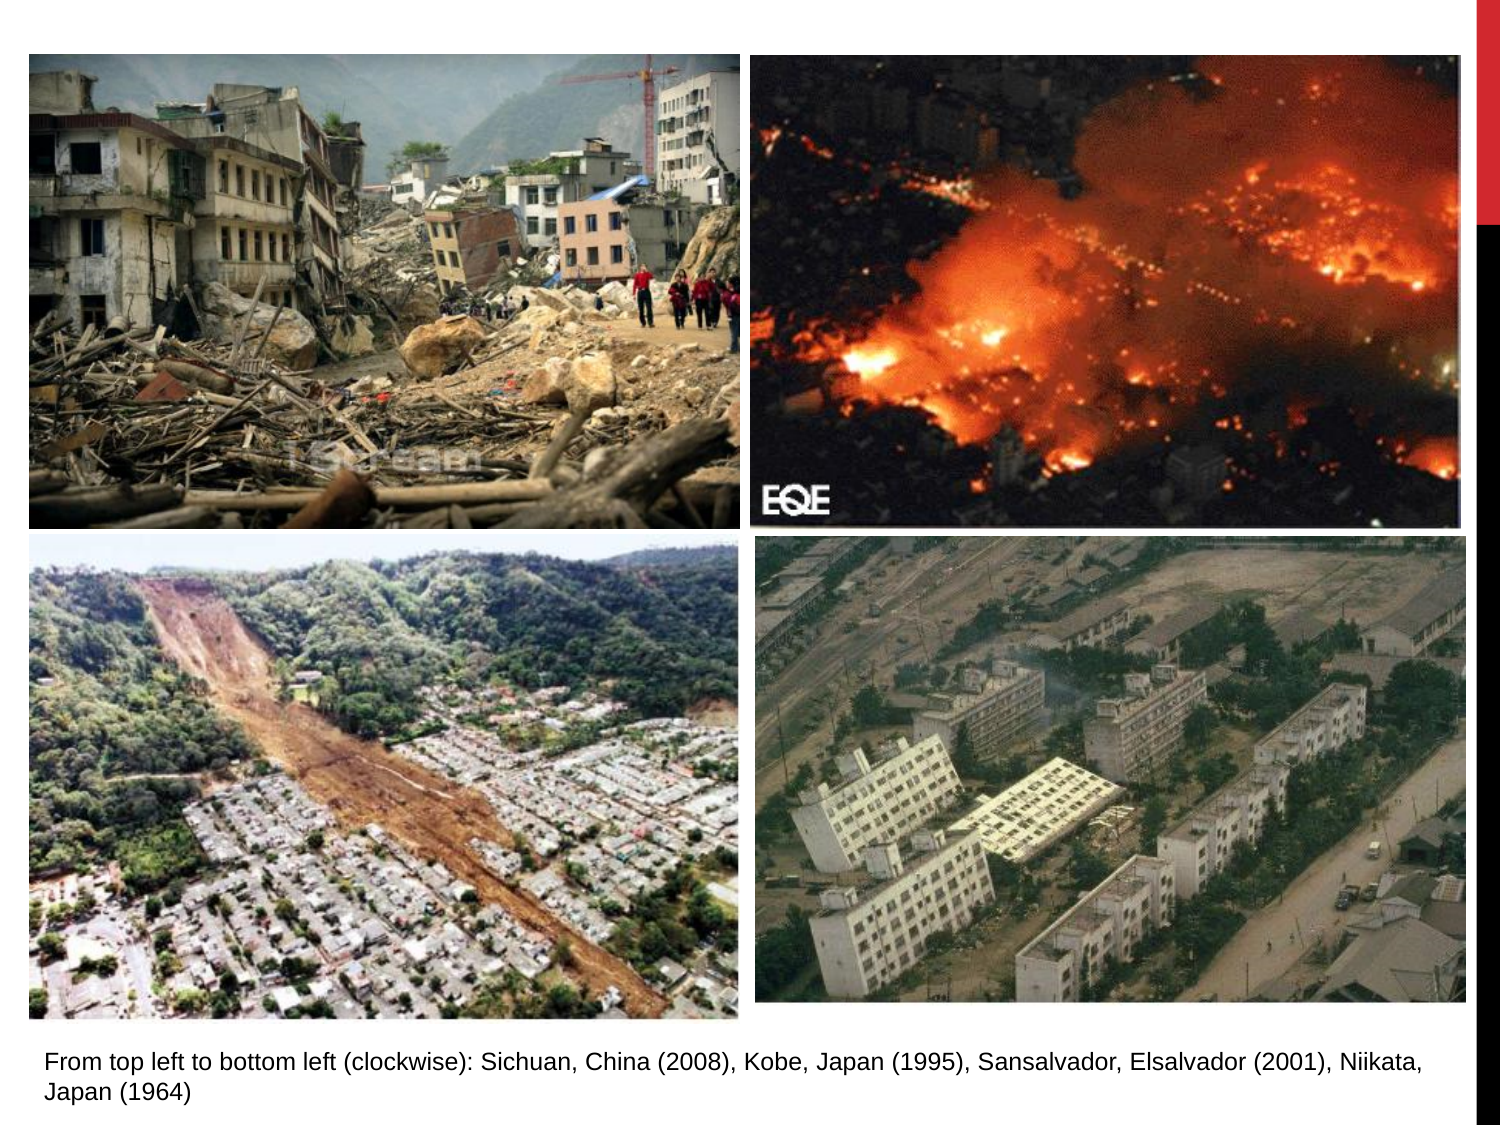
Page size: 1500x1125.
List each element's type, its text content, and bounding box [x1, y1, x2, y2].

picture [28, 54, 741, 529]
picture [28, 534, 741, 1025]
picture [749, 54, 1467, 1010]
text_box From top left to bottom left (clockwise): Sichuan, China (2008), Kobe, Japan (1995), Sansalvador, Elsalvador (2001), Niikata, Japan (1964) [29, 1037, 1466, 1113]
